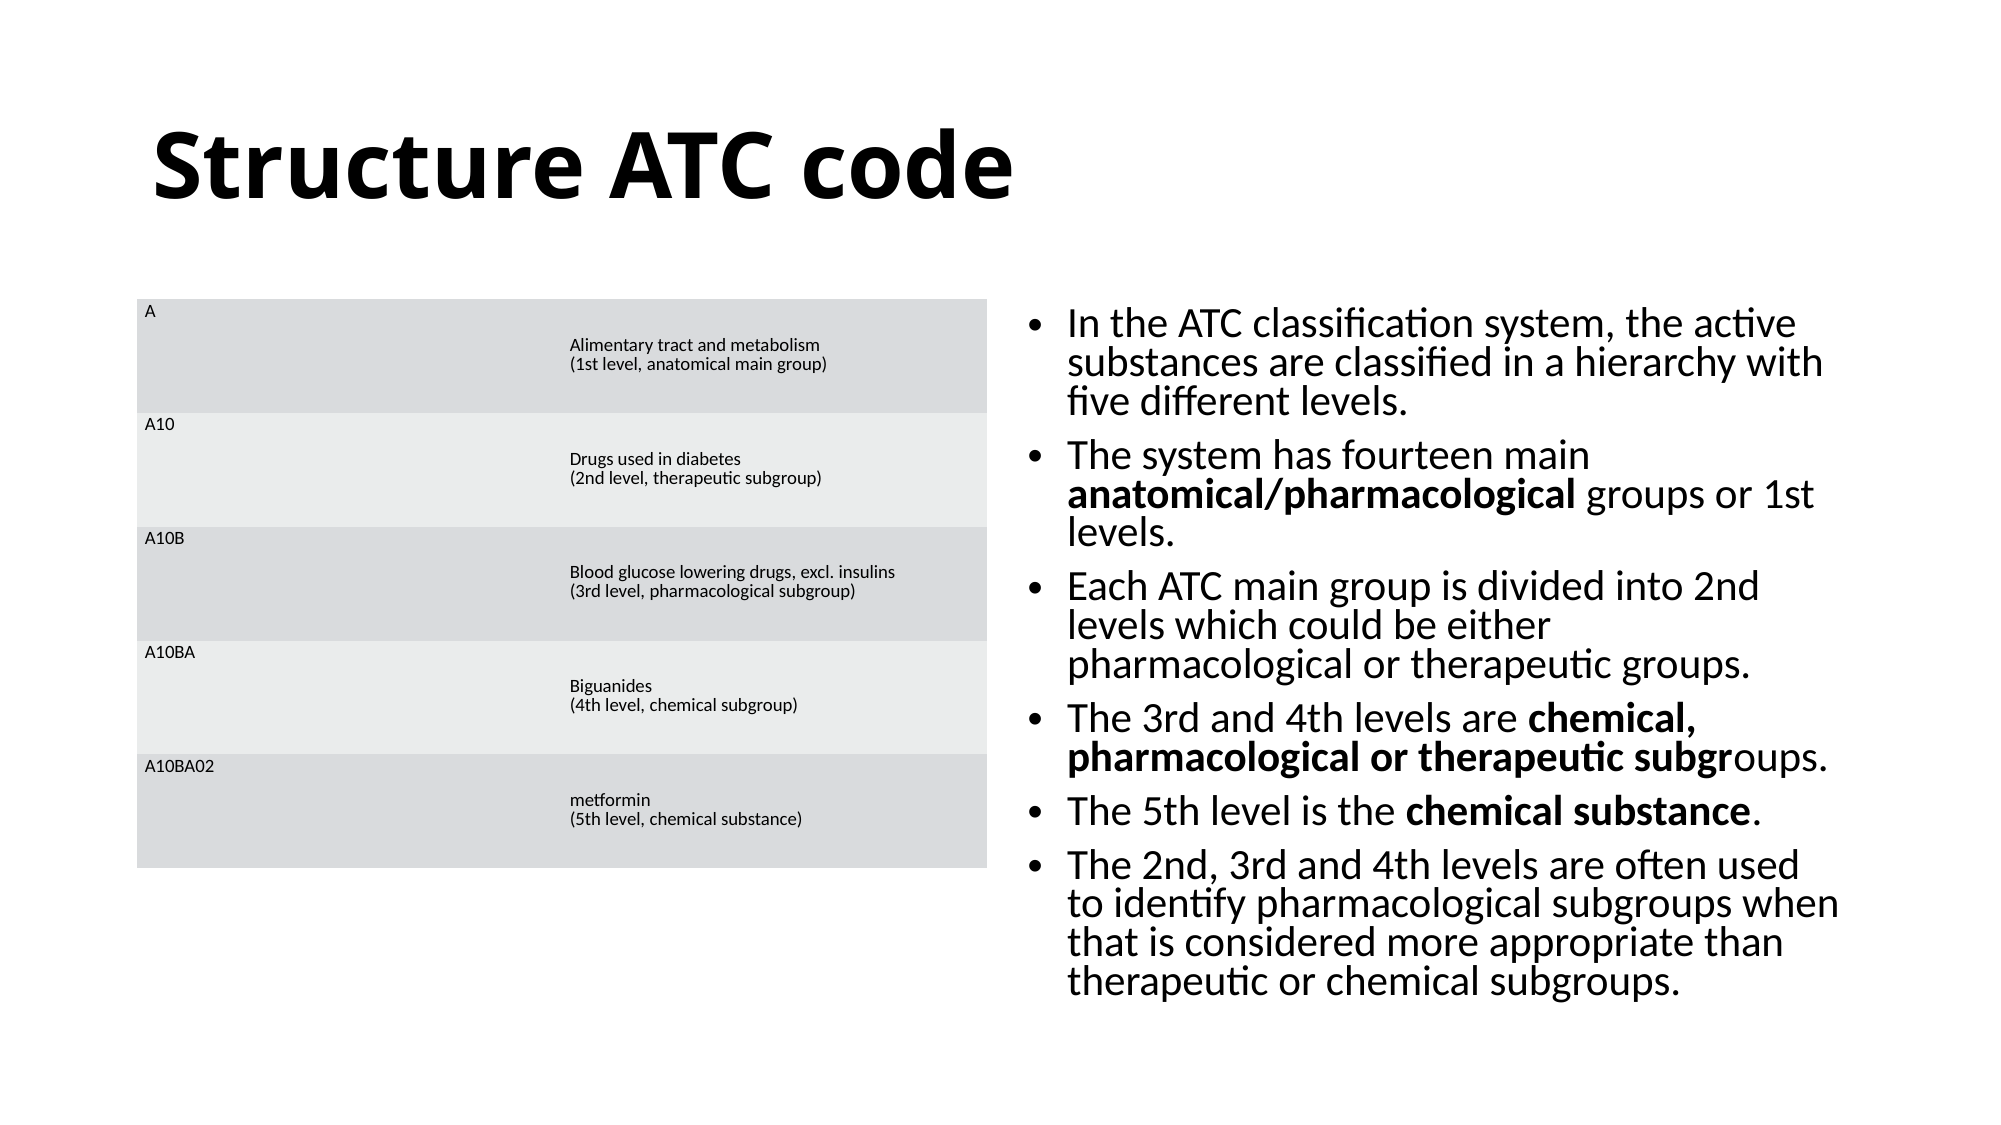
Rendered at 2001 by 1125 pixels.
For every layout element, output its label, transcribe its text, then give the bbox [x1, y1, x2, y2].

table_cell A10BA [137, 641, 562, 754]
title Structure ATC code [137, 59, 1863, 278]
table_cell Biguanides (4th level, chemical subgroup) [562, 641, 987, 754]
list In the ATC classification system, the active substances are classified in a hierarchy with five different levels. The system has fourteen main anatomical/pharmacological groups or 1st levels. Each ATC main group is divided into 2nd levels which could be either pharmacological or therapeutic groups. The 3rd and 4th levels are chemical, pharmacological or therapeutic subgroups. The 5th level is the chemical substance. The 2nd, 3rd and 4th levels are often used to identify pharmacological subgroups when that is considered more appropriate than therapeutic or chemical subgroups. [1012, 299, 1863, 1014]
table_cell A10 [137, 413, 562, 527]
table_cell Blood glucose lowering drugs, excl. insulins (3rd level, pharmacological subgroup) [562, 527, 987, 641]
table_cell A10BA02 [137, 754, 562, 868]
table_cell Drugs used in diabetes (2nd level, therapeutic subgroup) [562, 413, 987, 527]
table_header A [137, 299, 562, 413]
table_cell metformin (5th level, chemical substance) [562, 754, 987, 868]
table_header Alimentary tract and metabolism (1st level, anatomical main group) [562, 299, 987, 413]
table_cell A10B [137, 527, 562, 641]
